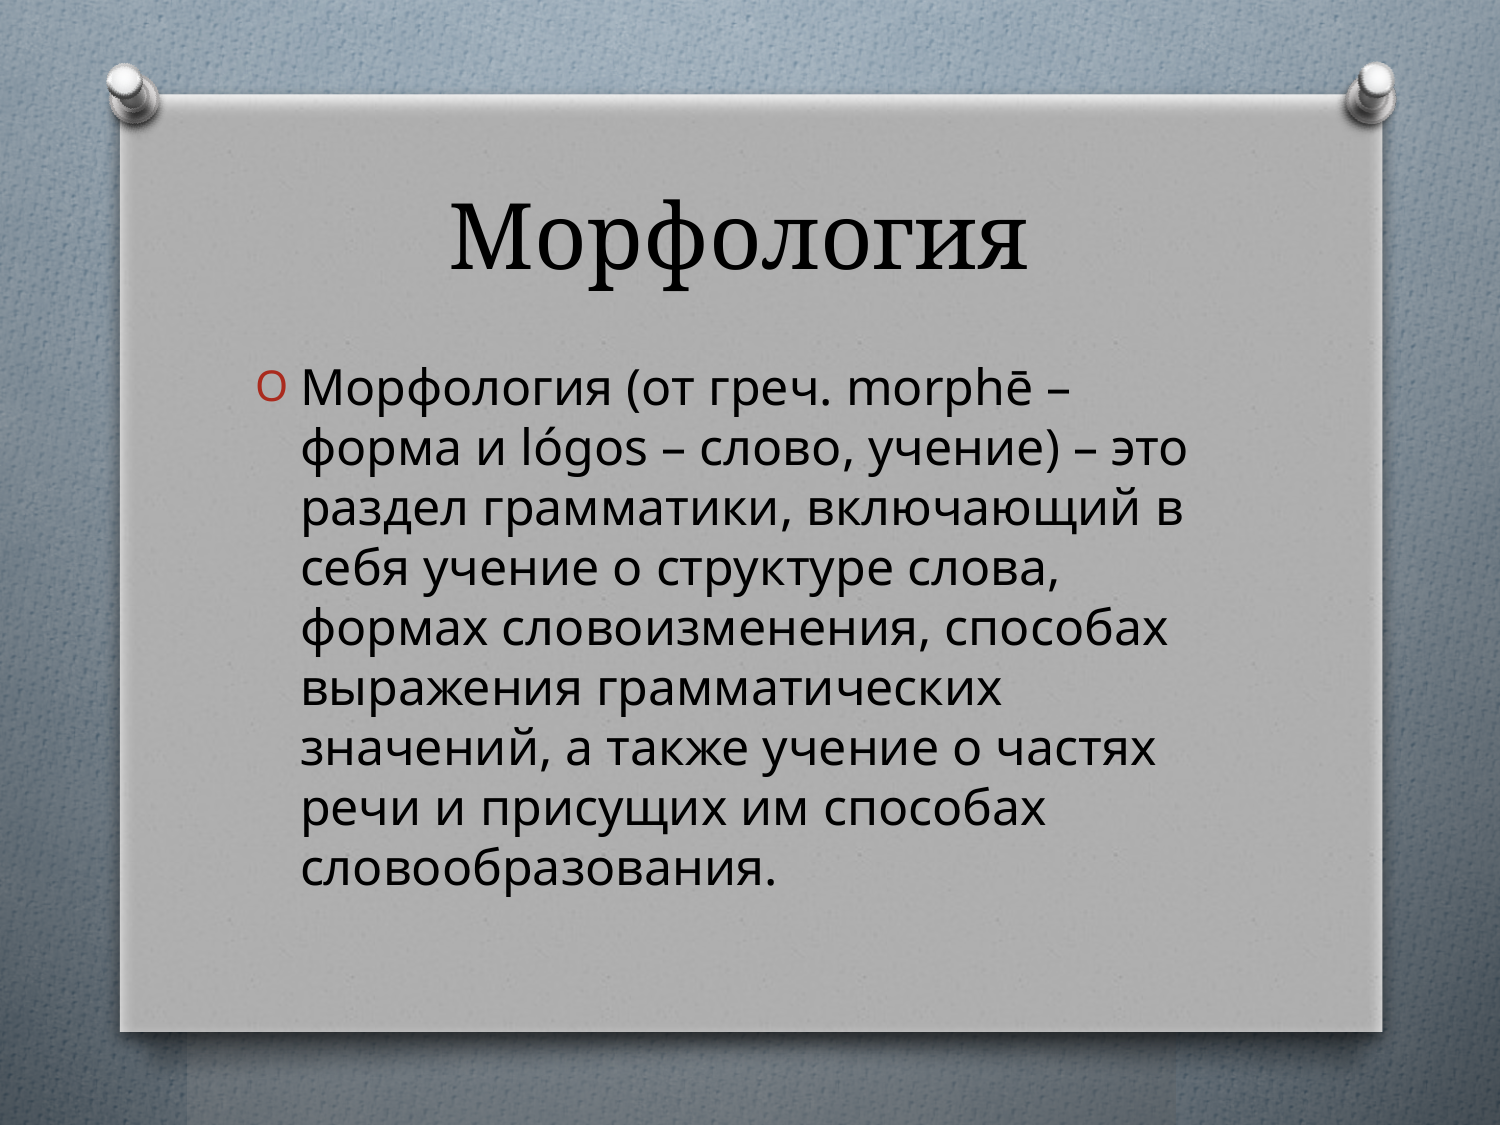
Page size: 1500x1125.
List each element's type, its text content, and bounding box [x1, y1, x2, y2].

picture [1317, 35, 1439, 156]
title Морфология [179, 134, 1323, 332]
list Морфология (от греч. morphē – форма и lógos – слово, учение) – это раздел грамматики, включающий в себя учение о структуре слова, формах словоизменения, способах выражения грамматических значений, а также учение о частях речи и присущих им способах словообразования. [240, 347, 1257, 939]
picture [75, 29, 198, 153]
